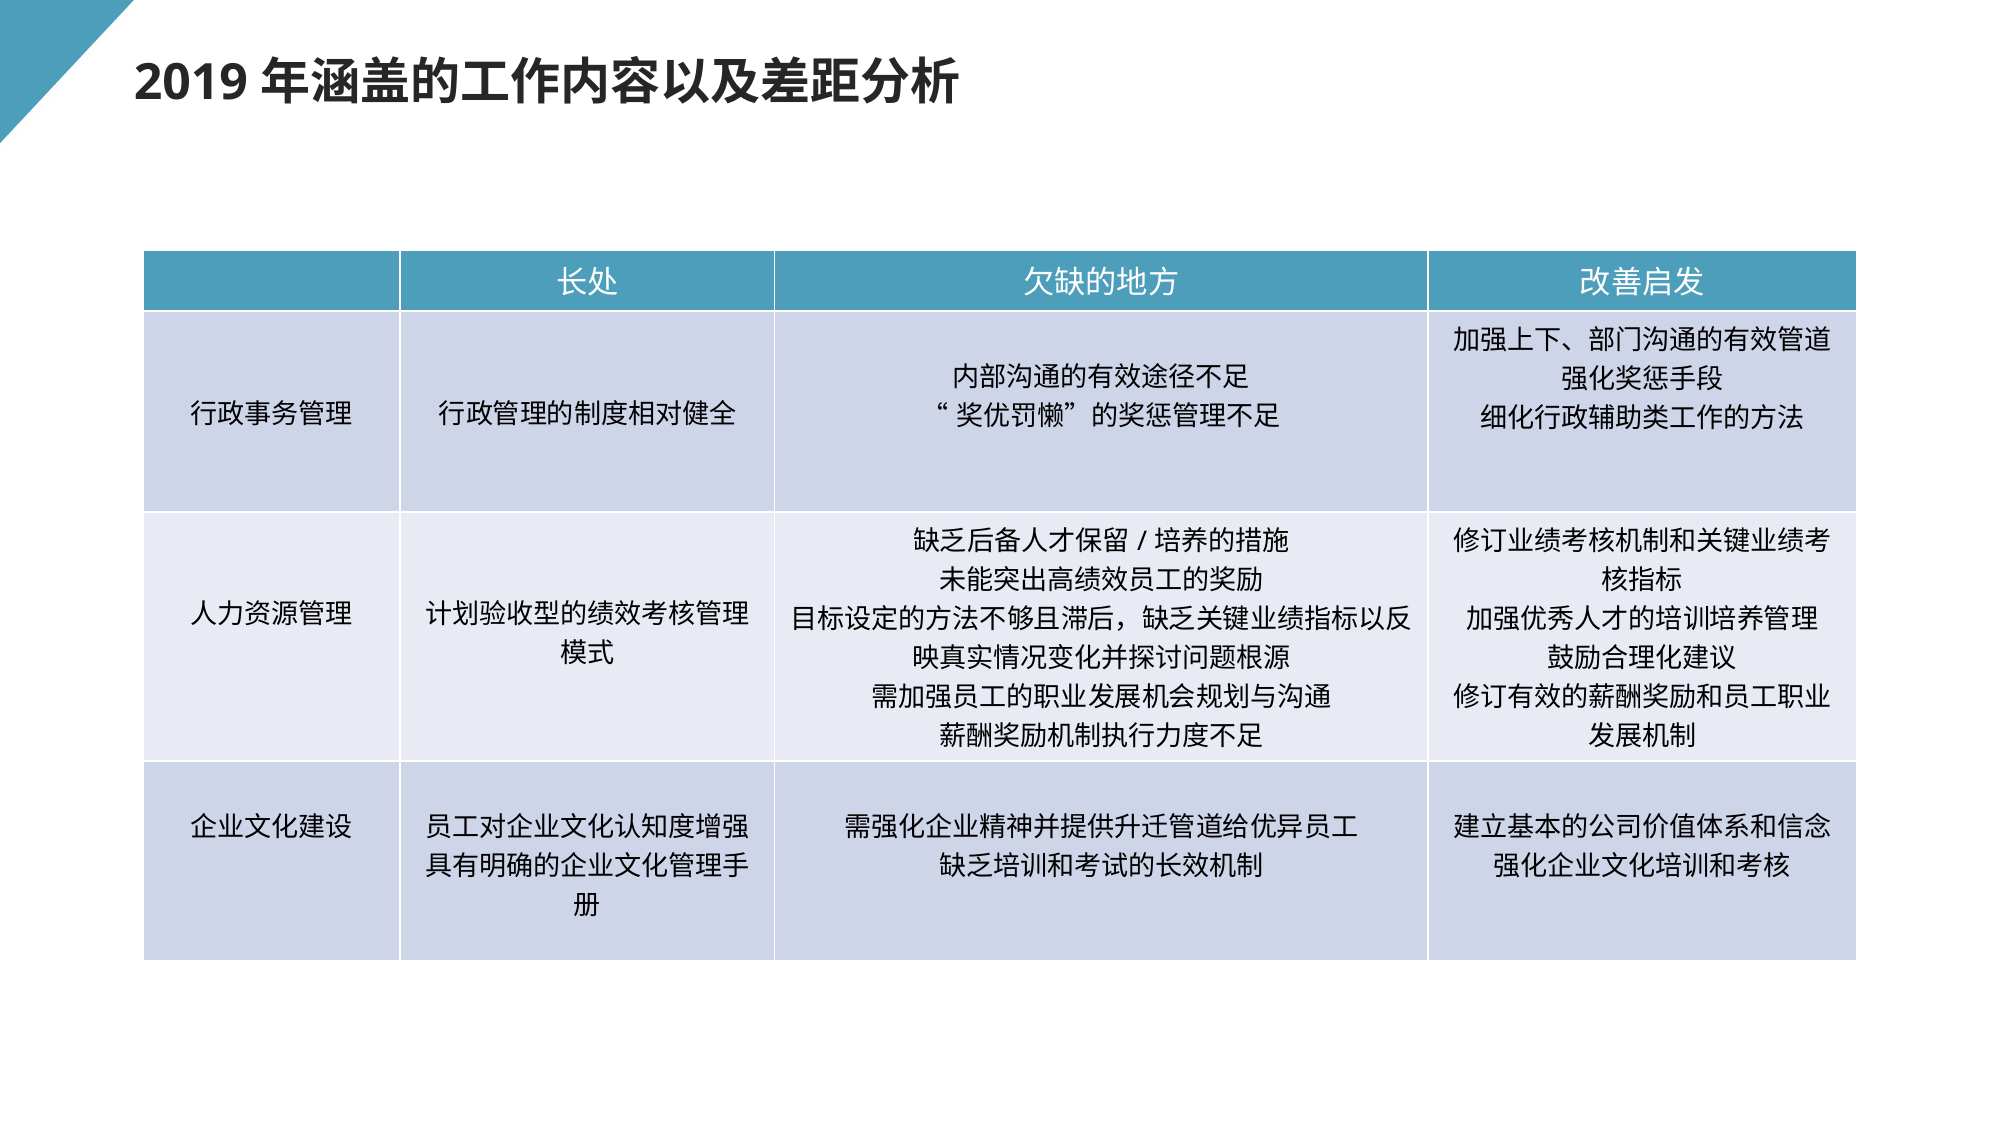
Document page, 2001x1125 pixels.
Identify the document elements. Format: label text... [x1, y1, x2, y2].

text_box 2019年涵盖的工作内容以及差距分析 [133, 38, 1163, 122]
table_cell 行政管理的制度相对健全 [401, 312, 774, 511]
table_cell 建立基本的公司价值体系和信念 强化企业文化培训和考核 [1429, 762, 1856, 960]
table_cell 修订业绩考核机制和关键业绩考核指标 加强优秀人才的培训培养管理 鼓励合理化建议 修订有效的薪酬奖励和员工职业发展机制 [1429, 513, 1856, 760]
table_header 改善启发 [1429, 251, 1856, 310]
table_header 欠缺的地方 [775, 251, 1427, 310]
table_cell 人力资源管理 [144, 513, 399, 760]
table_cell 员工对企业文化认知度增强 具有明确的企业文化管理手册 [401, 762, 774, 960]
table_cell 缺乏后备人才保留/培养的措施 未能突出高绩效员工的奖励 目标设定的方法不够且滞后，缺乏关键业绩指标以反映真实情况变化并探讨问题根源 需加强员工的职业发展机会规划与沟通 薪酬奖励机制执行力度不足 [775, 513, 1427, 760]
text_box [0, 0, 136, 145]
table_cell 加强上下、部门沟通的有效管道 强化奖惩手段 细化行政辅助类工作的方法 [1429, 312, 1856, 511]
table_cell 计划验收型的绩效考核管理模式 [401, 513, 774, 760]
table_cell 行政事务管理 [144, 312, 399, 511]
table_header 长处 [401, 251, 774, 310]
table_header [144, 251, 399, 310]
table_cell 需强化企业精神并提供升迁管道给优异员工 缺乏培训和考试的长效机制 [775, 762, 1427, 960]
table_cell 内部沟通的有效途径不足 “奖优罚懒”的奖惩管理不足 [775, 312, 1427, 511]
table_cell 企业文化建设 [144, 762, 399, 960]
